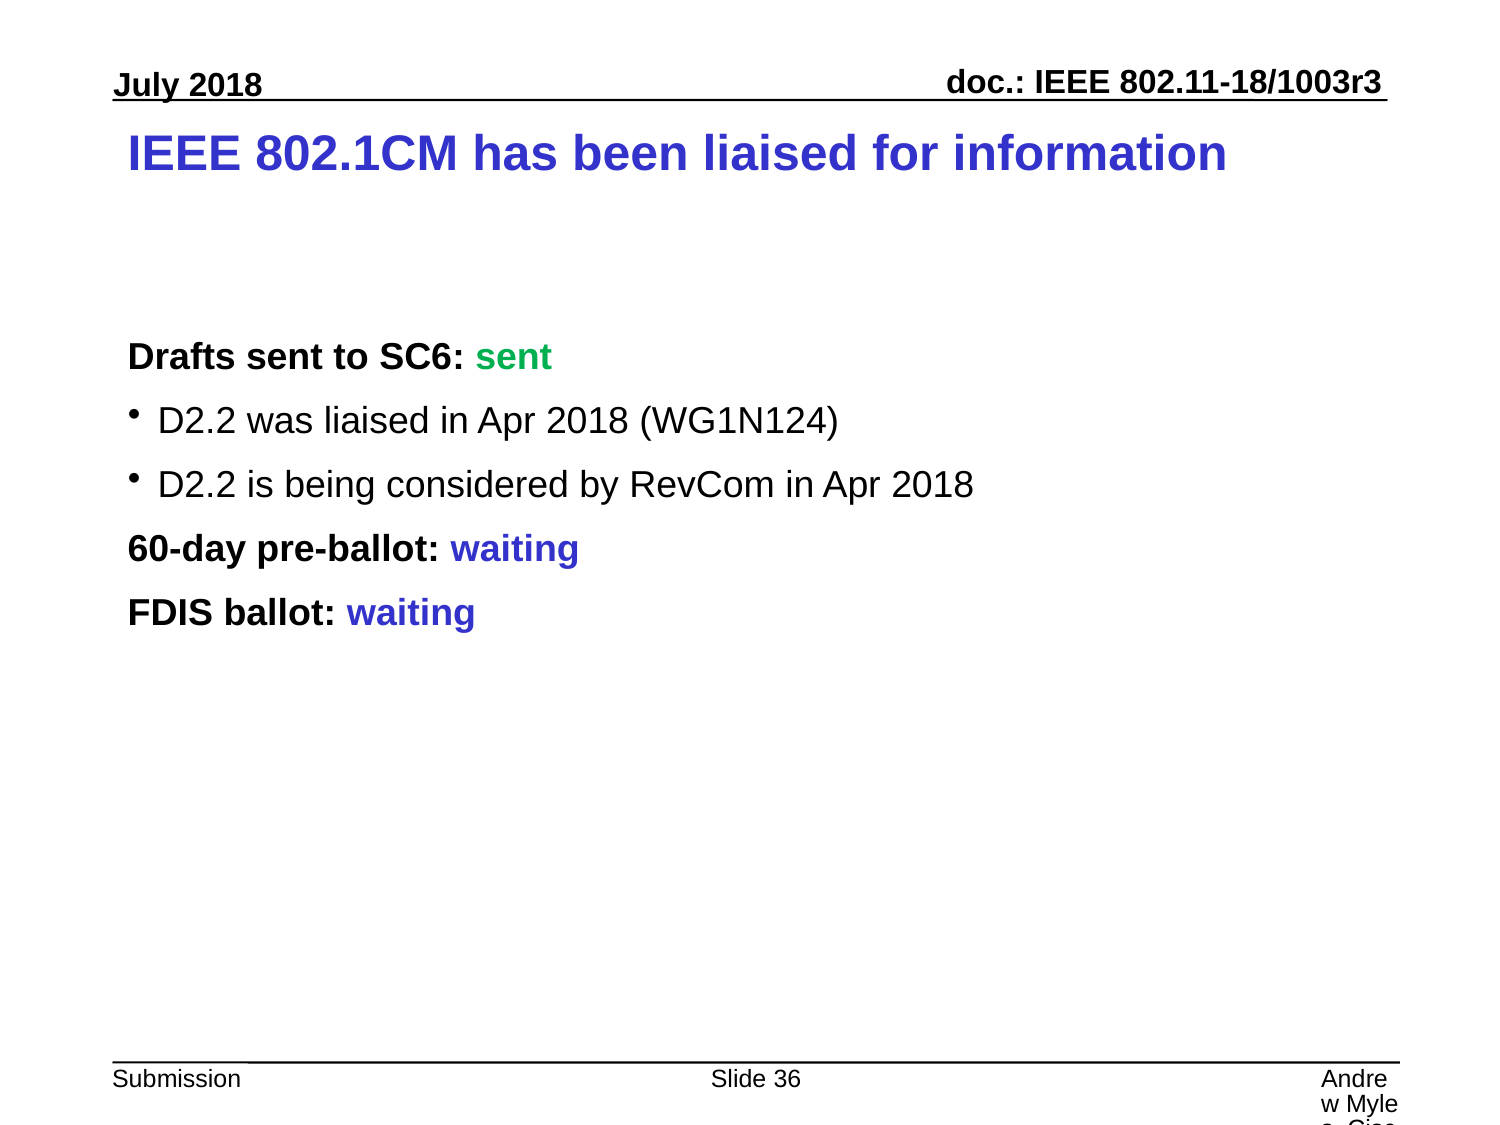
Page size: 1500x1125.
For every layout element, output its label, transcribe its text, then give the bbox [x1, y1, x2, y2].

list Drafts sent to SC6: sent D2.2 was liaised in Apr 2018 (WG1N124) D2.2 is being considered by RevCom in Apr 2018 60-day pre-ballot: waiting FDIS ballot: waiting [112, 324, 1388, 1000]
footer Andrew Myles, Cisco [1320, 1061, 1402, 1093]
slide_number Slide 36 [709, 1061, 803, 1093]
title IEEE 802.1CM has been liaised for information [112, 112, 1388, 288]
